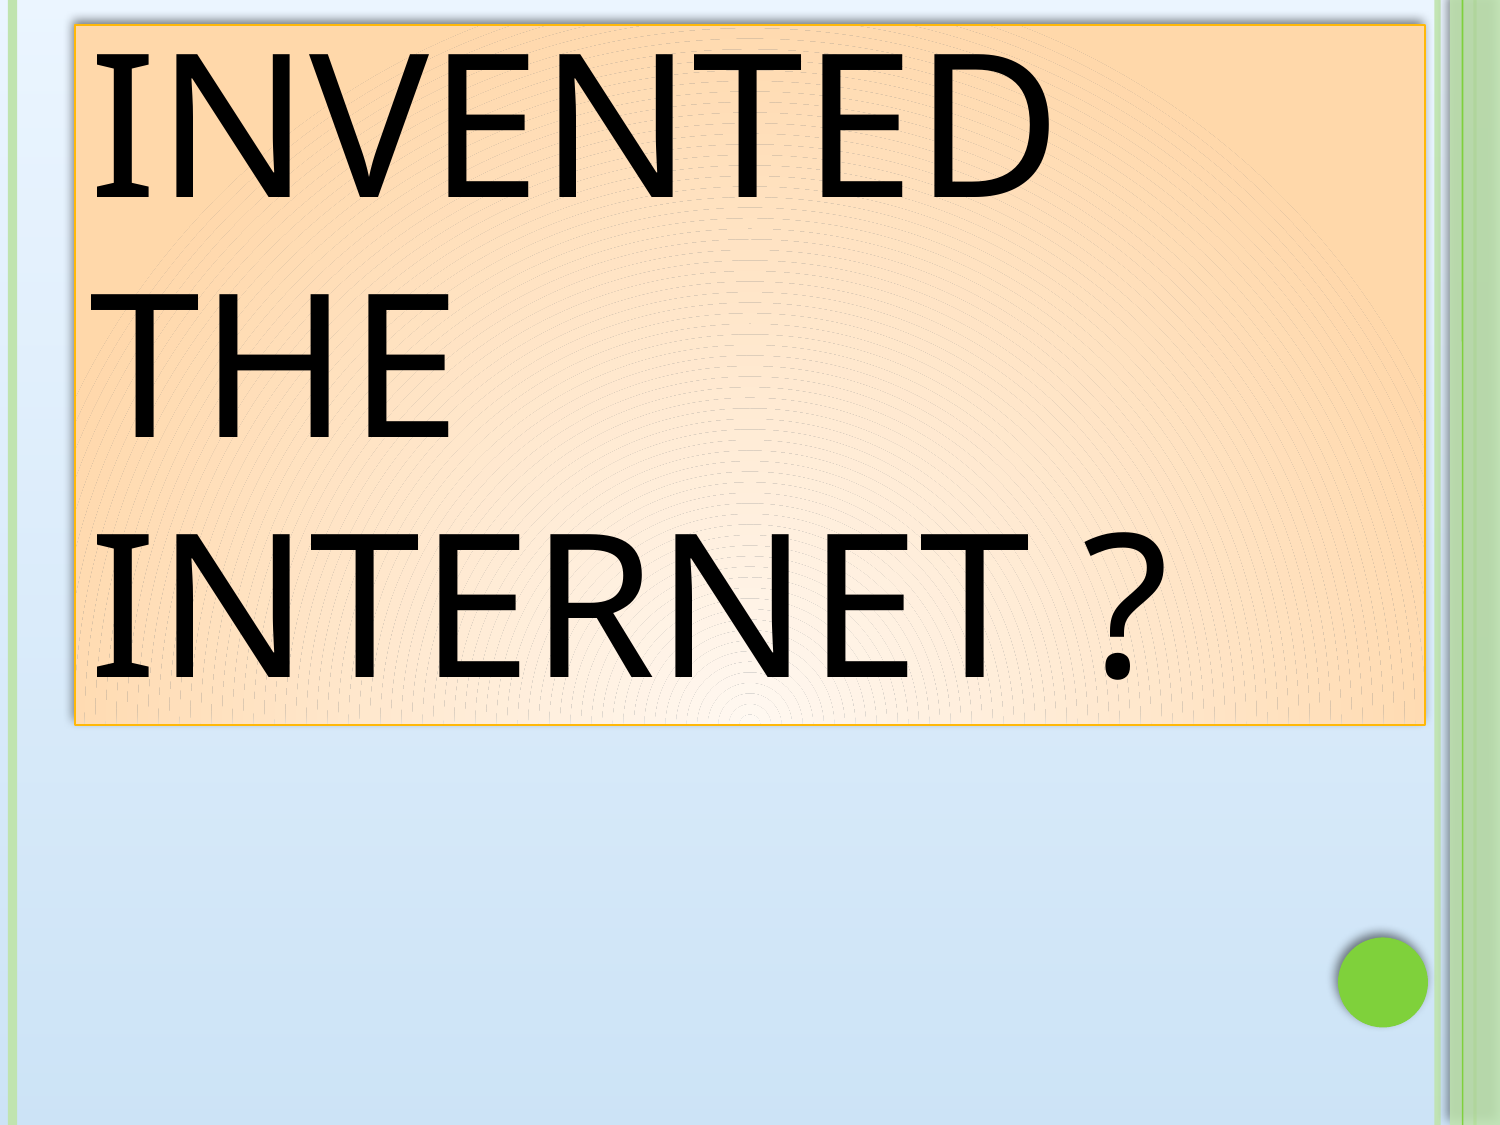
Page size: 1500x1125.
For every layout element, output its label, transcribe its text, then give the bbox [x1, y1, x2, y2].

title Who invented the Internet ? [74, 24, 1426, 726]
